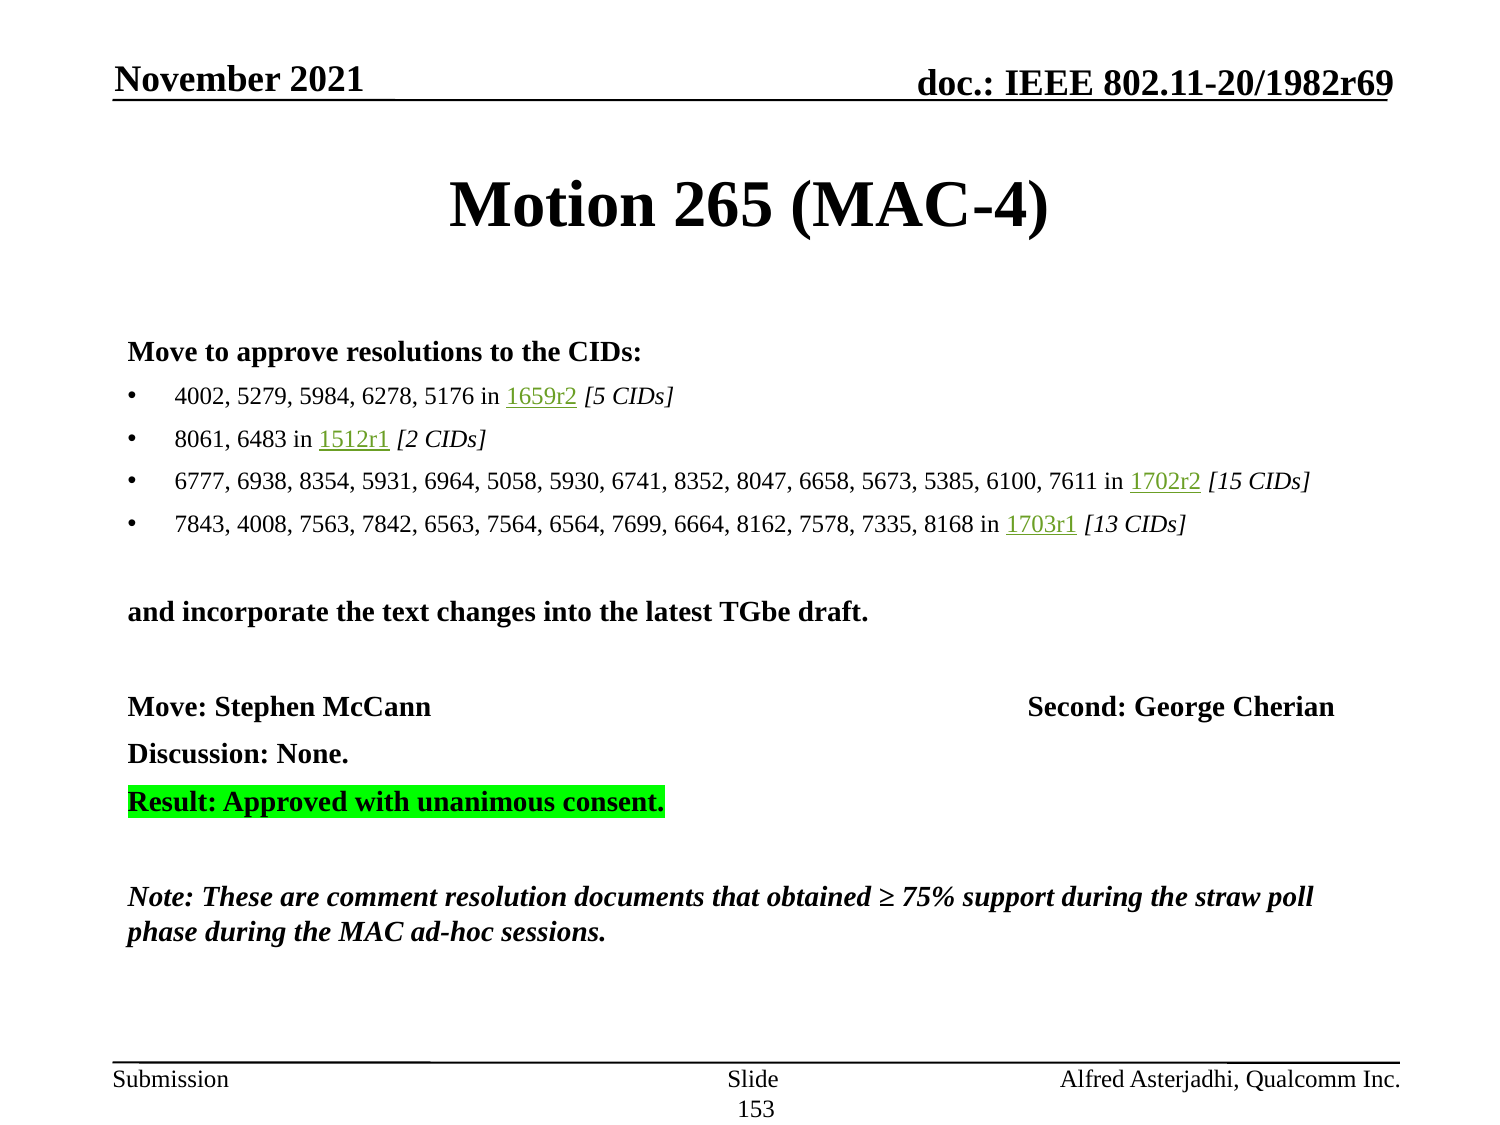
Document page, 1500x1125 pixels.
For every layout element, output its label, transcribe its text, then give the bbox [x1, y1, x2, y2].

title Motion 265 (MAC-4) [112, 112, 1388, 288]
list Move to approve resolutions to the CIDs: 4002, 5279, 5984, 6278, 5176 in 1659r2 [5 CIDs] 8061, 6483 in 1512r1 [2 CIDs] 6777, 6938, 8354, 5931, 6964, 5058, 5930, 6741, 8352, 8047, 6658, 5673, 5385, 6100, 7611 in 1702r2 [15 CIDs] 7843, 4008, 7563, 7842, 6563, 7564, 6564, 7699, 6664, 8162, 7578, 7335, 8168 in 1703r1 [13 CIDs] and incorporate the text changes into the latest TGbe draft. Move: Stephen McCann Second: George Cherian Discussion: None. Result: Approved with unanimous consent. Note: These are comment resolution documents that obtained ≥ 75% support during the straw poll phase during the MAC ad-hoc sessions. [112, 324, 1388, 1063]
slide_number Slide 153 [712, 1061, 800, 1123]
footer Alfred Asterjadhi, Qualcomm Inc. [878, 1061, 1402, 1093]
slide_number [114, 54, 423, 100]
